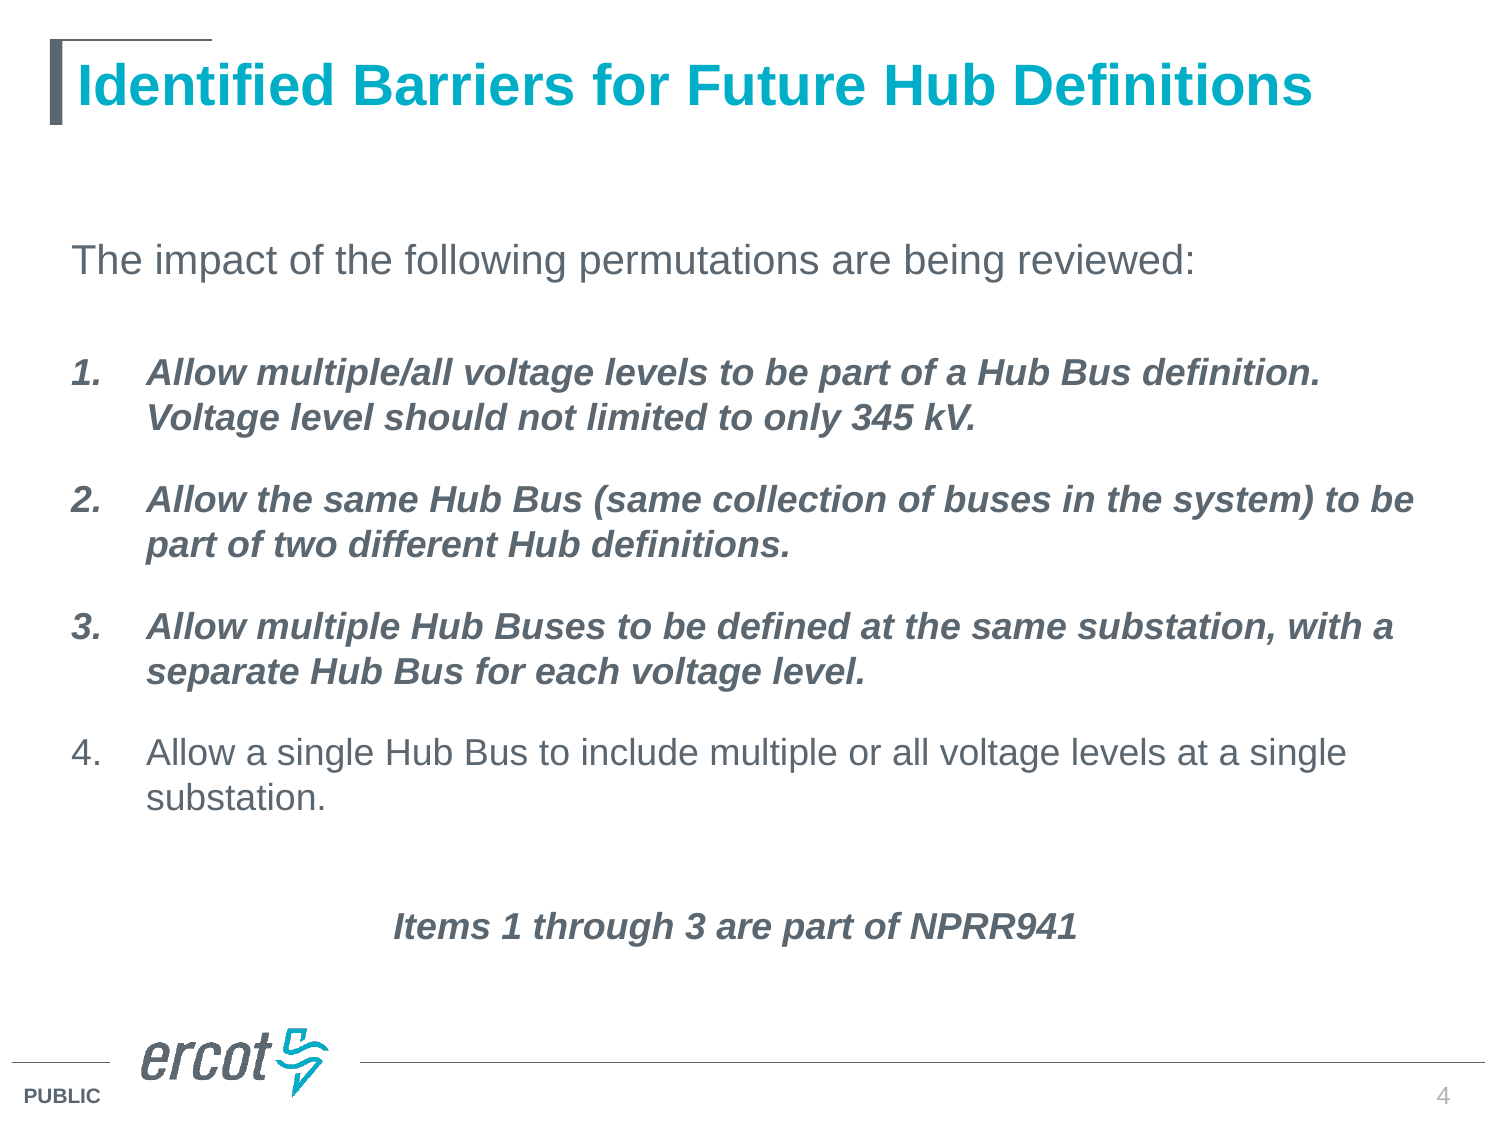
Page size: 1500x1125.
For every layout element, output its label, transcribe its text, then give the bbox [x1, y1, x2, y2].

title Identified Barriers for Future Hub Definitions [62, 39, 1450, 125]
slide_number 4 [1400, 1076, 1488, 1113]
picture [137, 1024, 332, 1100]
list The impact of the following permutations are being reviewed: Allow multiple/all voltage levels to be part of a Hub Bus definition. Voltage level should not limited to only 345 kV. Allow the same Hub Bus (same collection of buses in the system) to be part of two different Hub definitions. Allow multiple Hub Buses to be defined at the same substation, with a separate Hub Bus for each voltage level. Allow a single Hub Bus to include multiple or all voltage levels at a single substation. [56, 224, 1450, 925]
text_box Items 1 through 3 are part of NPRR941 [378, 894, 1094, 955]
